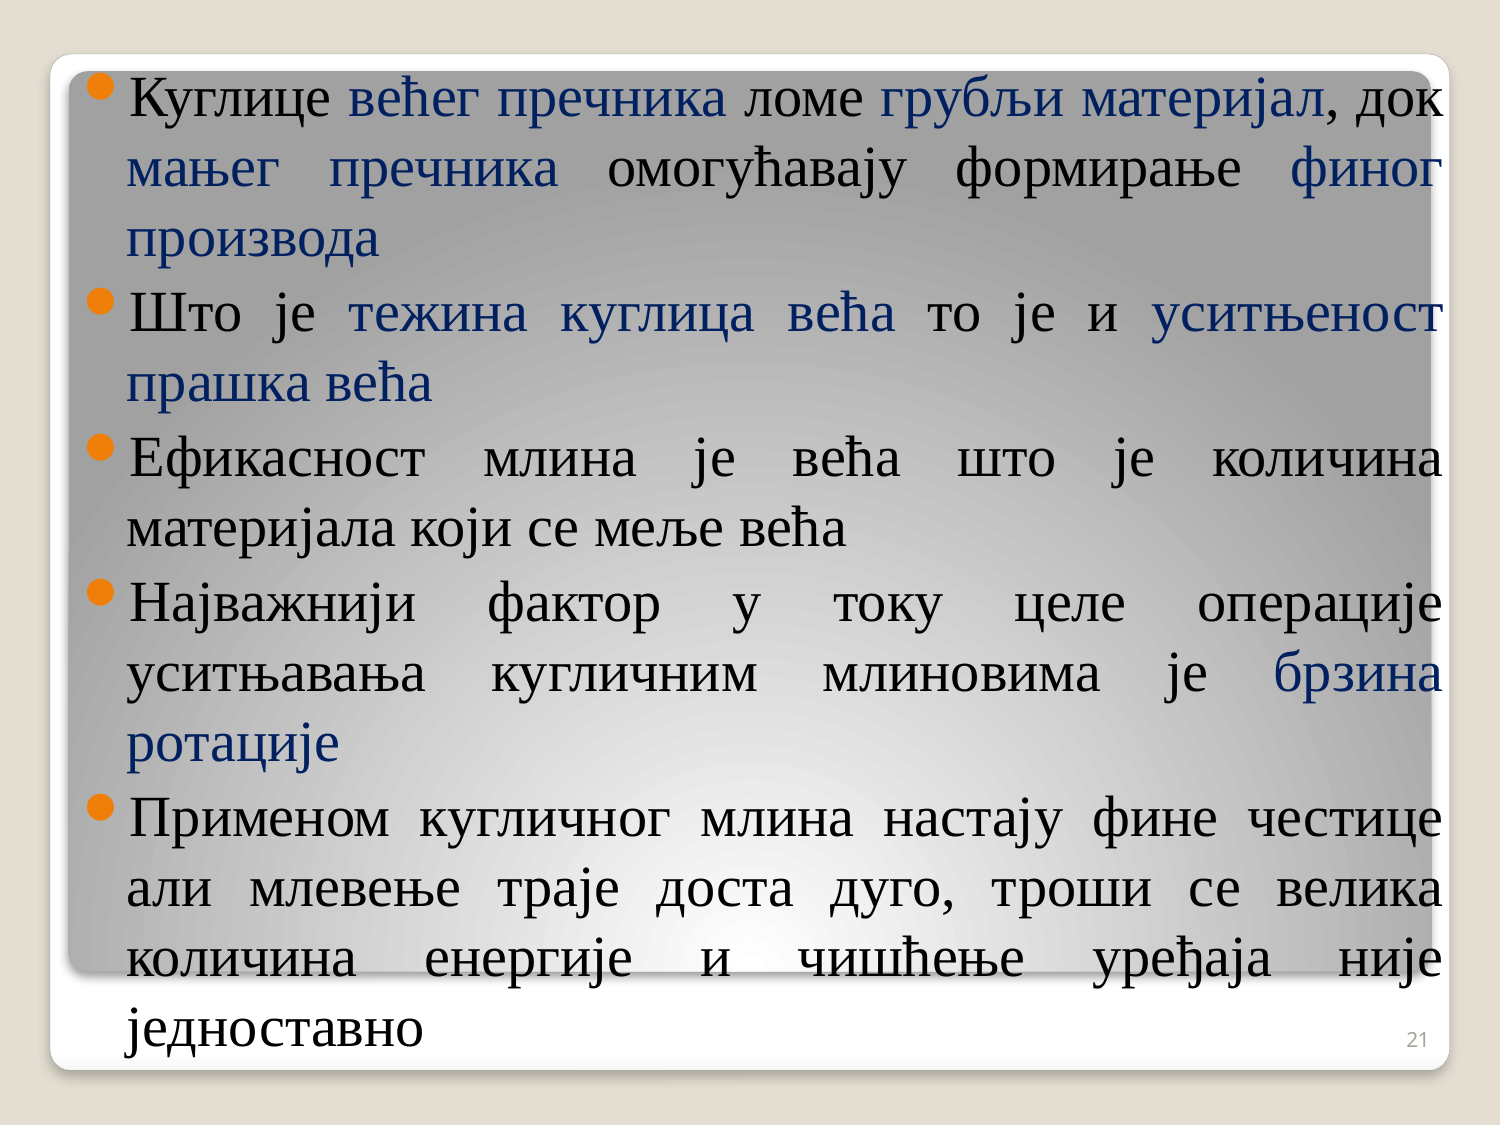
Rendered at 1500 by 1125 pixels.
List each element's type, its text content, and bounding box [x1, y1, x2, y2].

list Куглице већег пречника ломе грубљи материјал, док мањег пречника омогућавају формирање финог производа Што је тежина куглица већа то је и уситњеност прашка већа Ефикасност млина је већа што је количина материјала који се меље већа Најважнији фактор у току целе операције уситњавања кугличним млиновима је брзина ротације Применом кугличног млина настају фине честице али млевење траје доста дуго, троши се велика количина енергије и чишћење уређаја није једноставно [53, 42, 1459, 1083]
slide_number 21 [1369, 1002, 1445, 1063]
